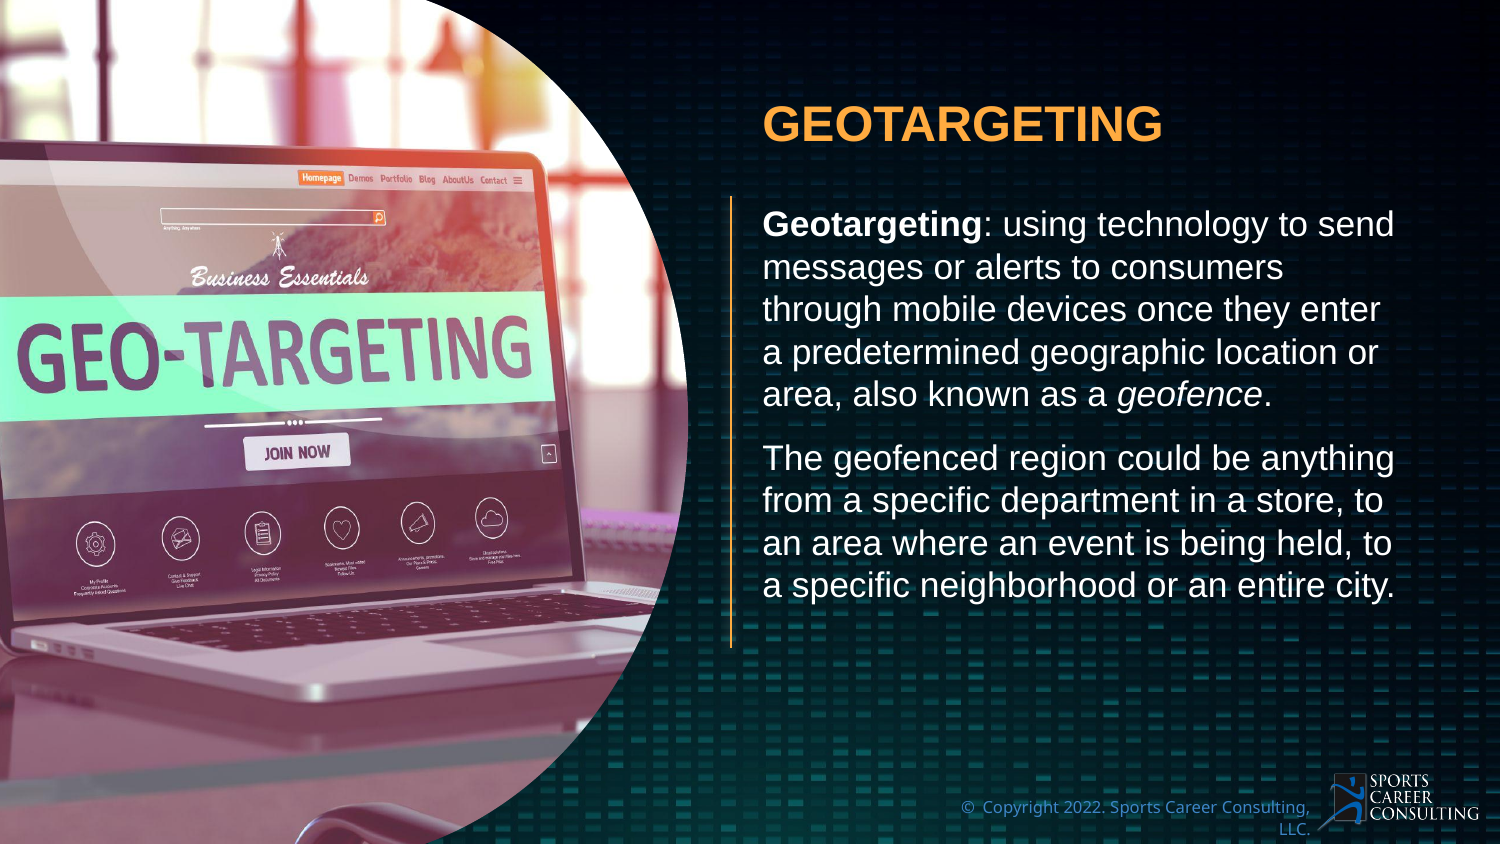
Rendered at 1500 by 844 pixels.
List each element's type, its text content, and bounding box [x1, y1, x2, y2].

title GEOTARGETING [747, 107, 1456, 167]
list Geotargeting: using technology to send messages or alerts to consumers through mobile devices once they enter a predetermined geographic location or area, also known as a geofence. The geofenced region could be anything from a specific department in a store, to an area where an event is being held, to a specific neighborhood or an entire city. [747, 186, 1422, 658]
picture [0, 0, 1500, 844]
text_box © Copyright 2022. Sports Career Consulting, LLC. [914, 769, 1326, 844]
